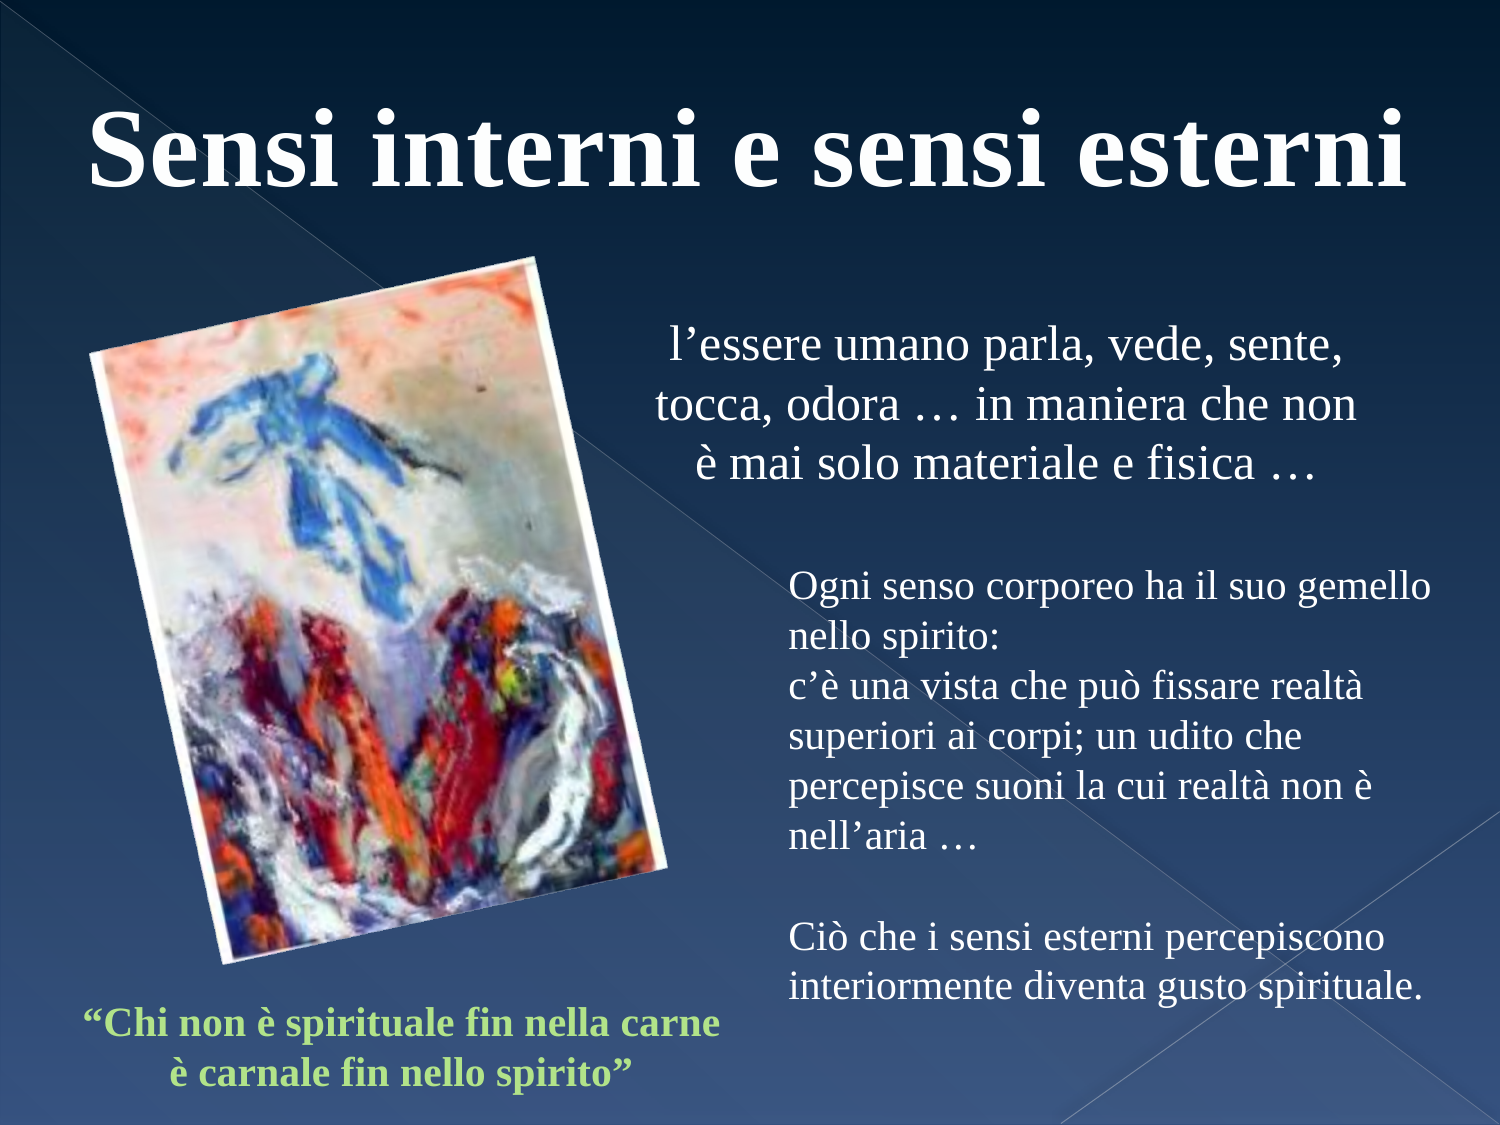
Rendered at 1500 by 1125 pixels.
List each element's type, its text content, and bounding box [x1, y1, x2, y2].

text_box Ogni senso corporeo ha il suo gemello nello spirito: c’è una vista che può fissare realtà superiori ai corpi; un udito che percepisce suoni la cui realtà non è nell’aria … Ciò che i sensi esterni percepiscono interiormente diventa gusto spirituale. [773, 550, 1459, 1016]
text_box “Chi non è spirituale fin nella carne è carnale fin nello spirito” [53, 987, 750, 1103]
picture [90, 257, 667, 964]
text_box l’essere umano parla, vede, sente, tocca, odora … in maniera che non è mai solo materiale e fisica … [631, 302, 1382, 498]
text_box Sensi interni e sensi esterni [71, 66, 1426, 217]
